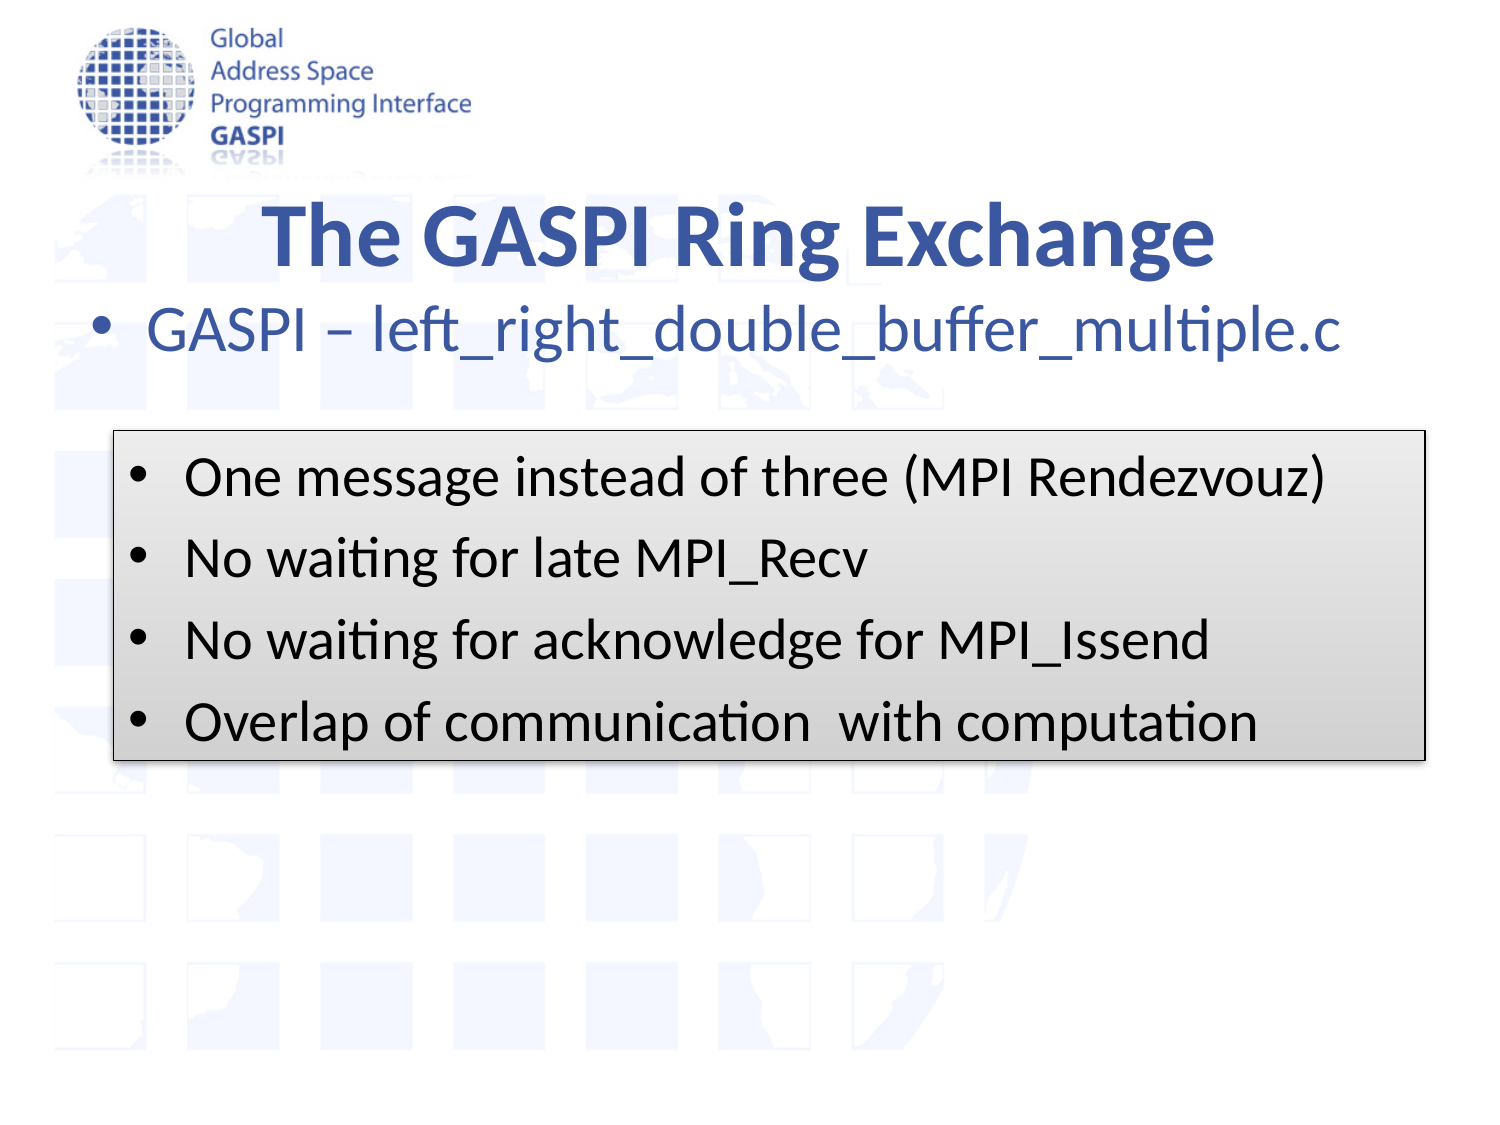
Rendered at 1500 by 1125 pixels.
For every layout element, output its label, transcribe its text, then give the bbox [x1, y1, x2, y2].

picture [0, 0, 1500, 1070]
text_box One message instead of three (MPI Rendezvouz) No waiting for late MPI_Recv No waiting for acknowledge for MPI_Issend Overlap of communication with computation [113, 430, 1426, 761]
list GASPI – left_right_double_buffer_multiple.c [74, 276, 1426, 972]
title The GASPI Ring Exchange [74, 148, 1426, 276]
